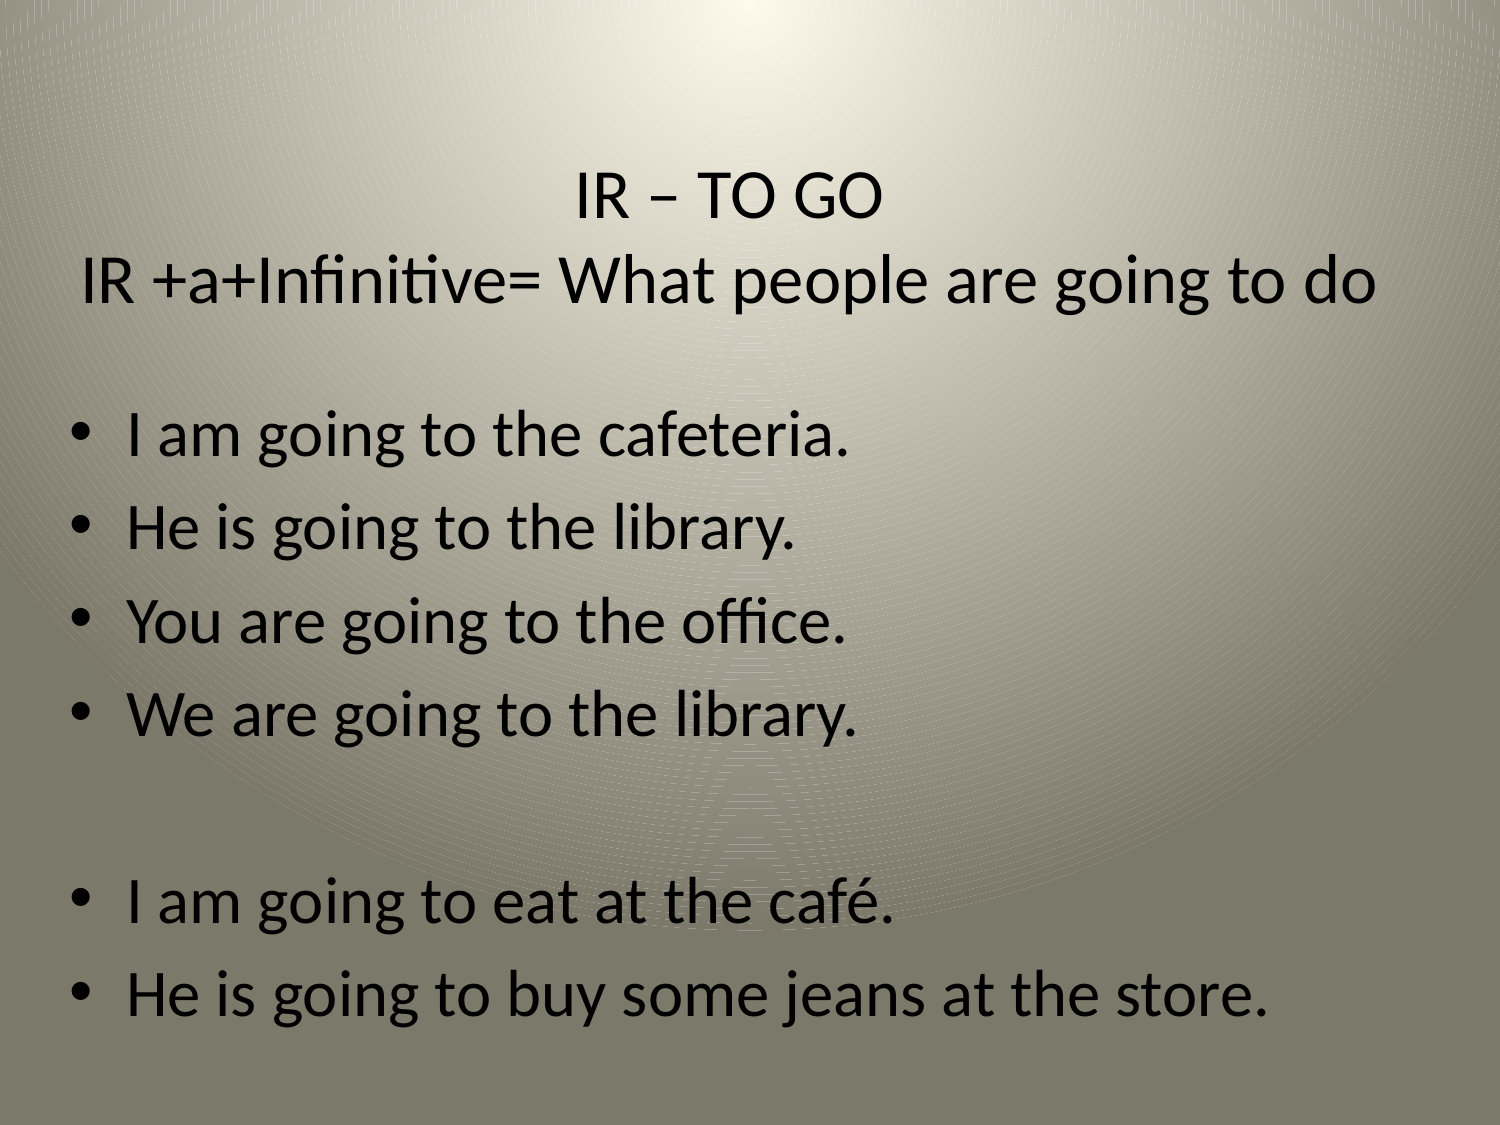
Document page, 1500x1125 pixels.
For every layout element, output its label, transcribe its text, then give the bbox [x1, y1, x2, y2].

list I am going to the cafeteria. He is going to the library. You are going to the office. We are going to the library. I am going to eat at the café. He is going to buy some jeans at the store. [54, 382, 1405, 1125]
title IR – TO GO IR +a+Infinitive= What people are going to do [54, 138, 1405, 327]
